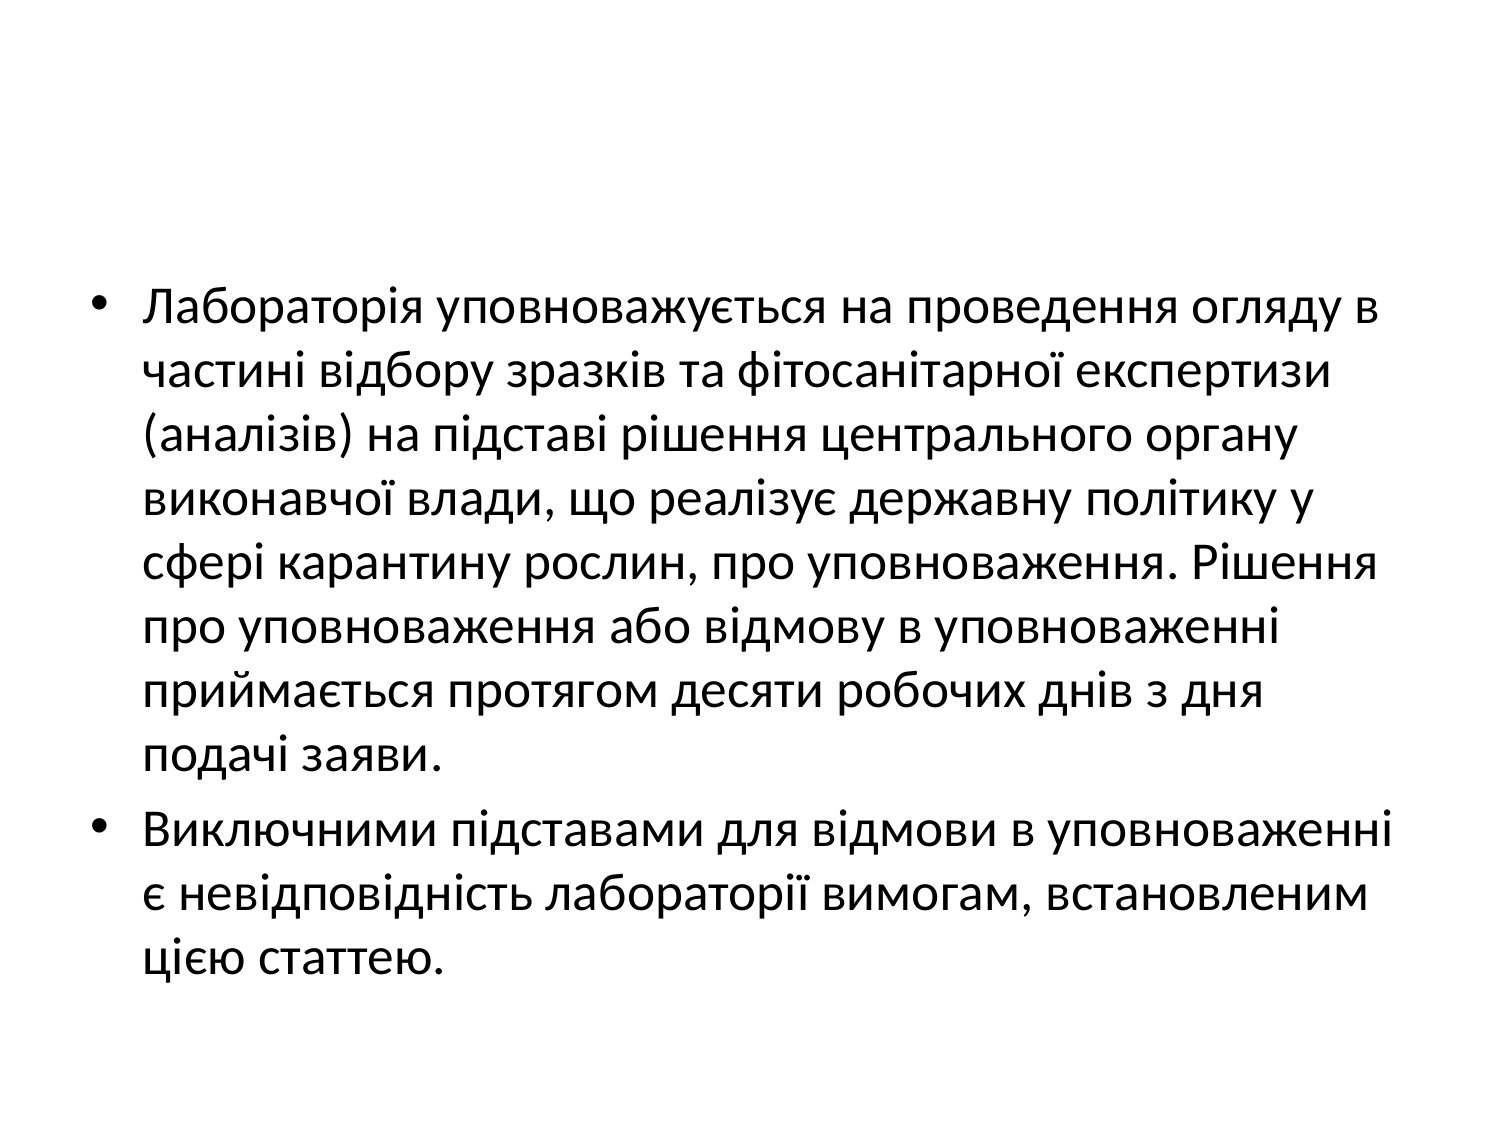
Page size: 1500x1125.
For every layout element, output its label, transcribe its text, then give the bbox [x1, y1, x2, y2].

list Лабораторія уповноважується на проведення огляду в частині відбору зразків та фітосанітарної експертизи (аналізів) на підставі рішення центрального органу виконавчої влади, що реалізує державну політику у сфері карантину рослин, про уповноваження. Рішення про уповноваження або відмову в уповноваженні приймається протягом десяти робочих днів з дня подачі заяви. Виключними підставами для відмови в уповноваженні є невідповідність лабораторії вимогам, встановленим цією статтею. [75, 262, 1425, 1005]
